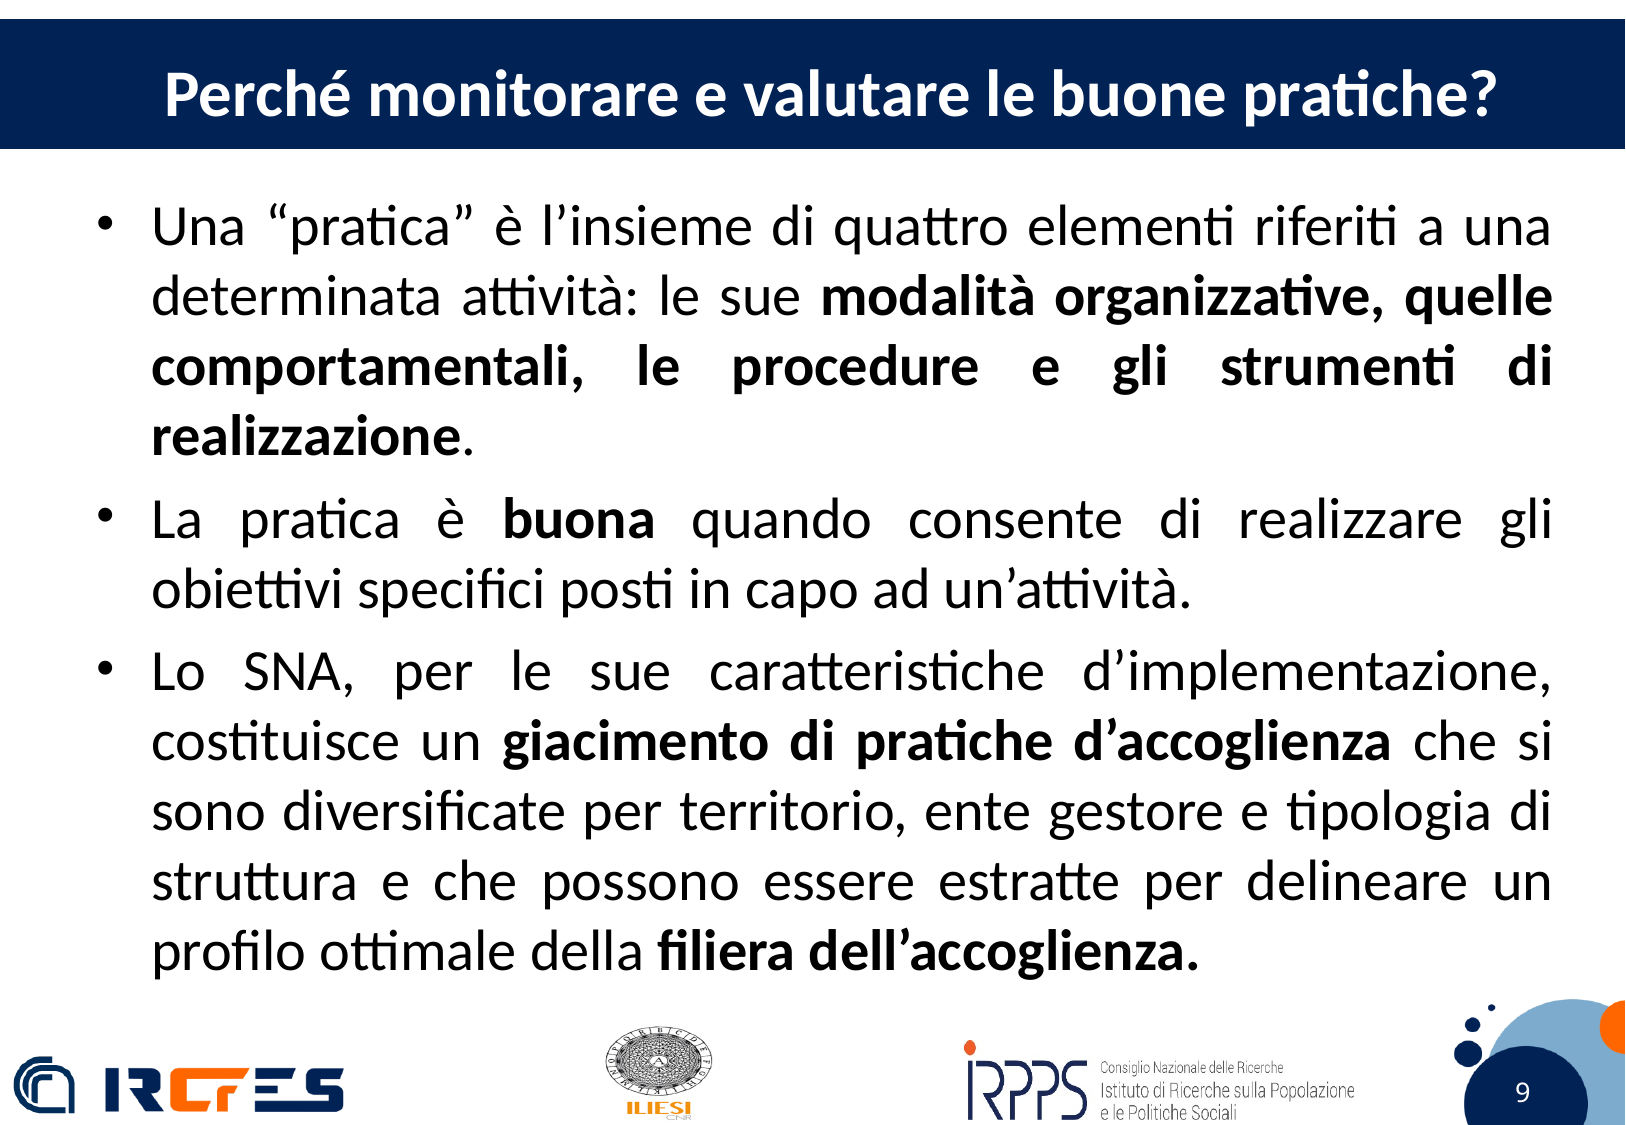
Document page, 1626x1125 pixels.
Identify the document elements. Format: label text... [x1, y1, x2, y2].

picture [9, 1051, 82, 1118]
picture [103, 1073, 346, 1112]
text_box Una “pratica” è l’insieme di quattro elementi riferiti a una determinata attività: le sue modalità organizzative, quelle comportamentali, le procedure e gli strumenti di realizzazione. La pratica è buona quando consente di realizzare gli obiettivi specifici posti in capo ad un’attività. Lo SNA, per le sue caratteristiche d’implementazione, costituisce un giacimento di pratiche d’accoglienza che si sono diversificate per territorio, ente gestore e tipologia di struttura e che possono essere estratte per delineare un profilo ottimale della filiera dell’accoglienza. [80, 180, 1569, 1073]
text_box Perché monitorare e valutare le buone pratiche? [0, 42, 1625, 138]
picture [1431, 986, 1625, 1125]
picture [964, 1073, 1354, 1120]
picture [592, 1073, 725, 1123]
